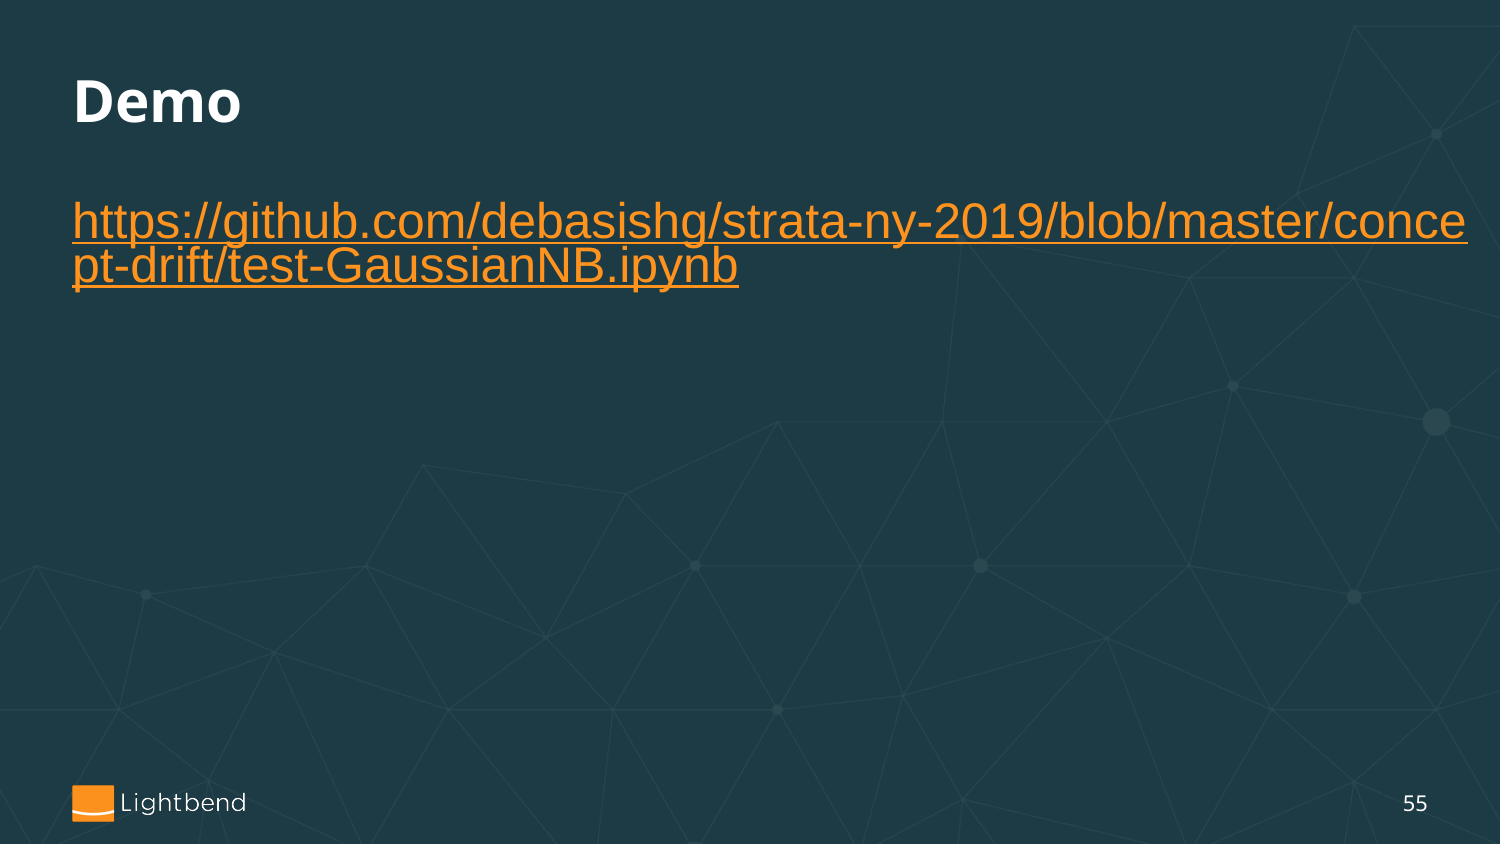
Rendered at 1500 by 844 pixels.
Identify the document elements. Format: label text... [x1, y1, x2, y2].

title Demo [72, 54, 1428, 153]
slide_number ‹#› [1090, 782, 1428, 827]
picture [72, 785, 245, 822]
list https://github.com/debasishg/strata-ny-2019/blob/master/concept-drift/test-GaussianNB.ipynb [72, 195, 1470, 760]
